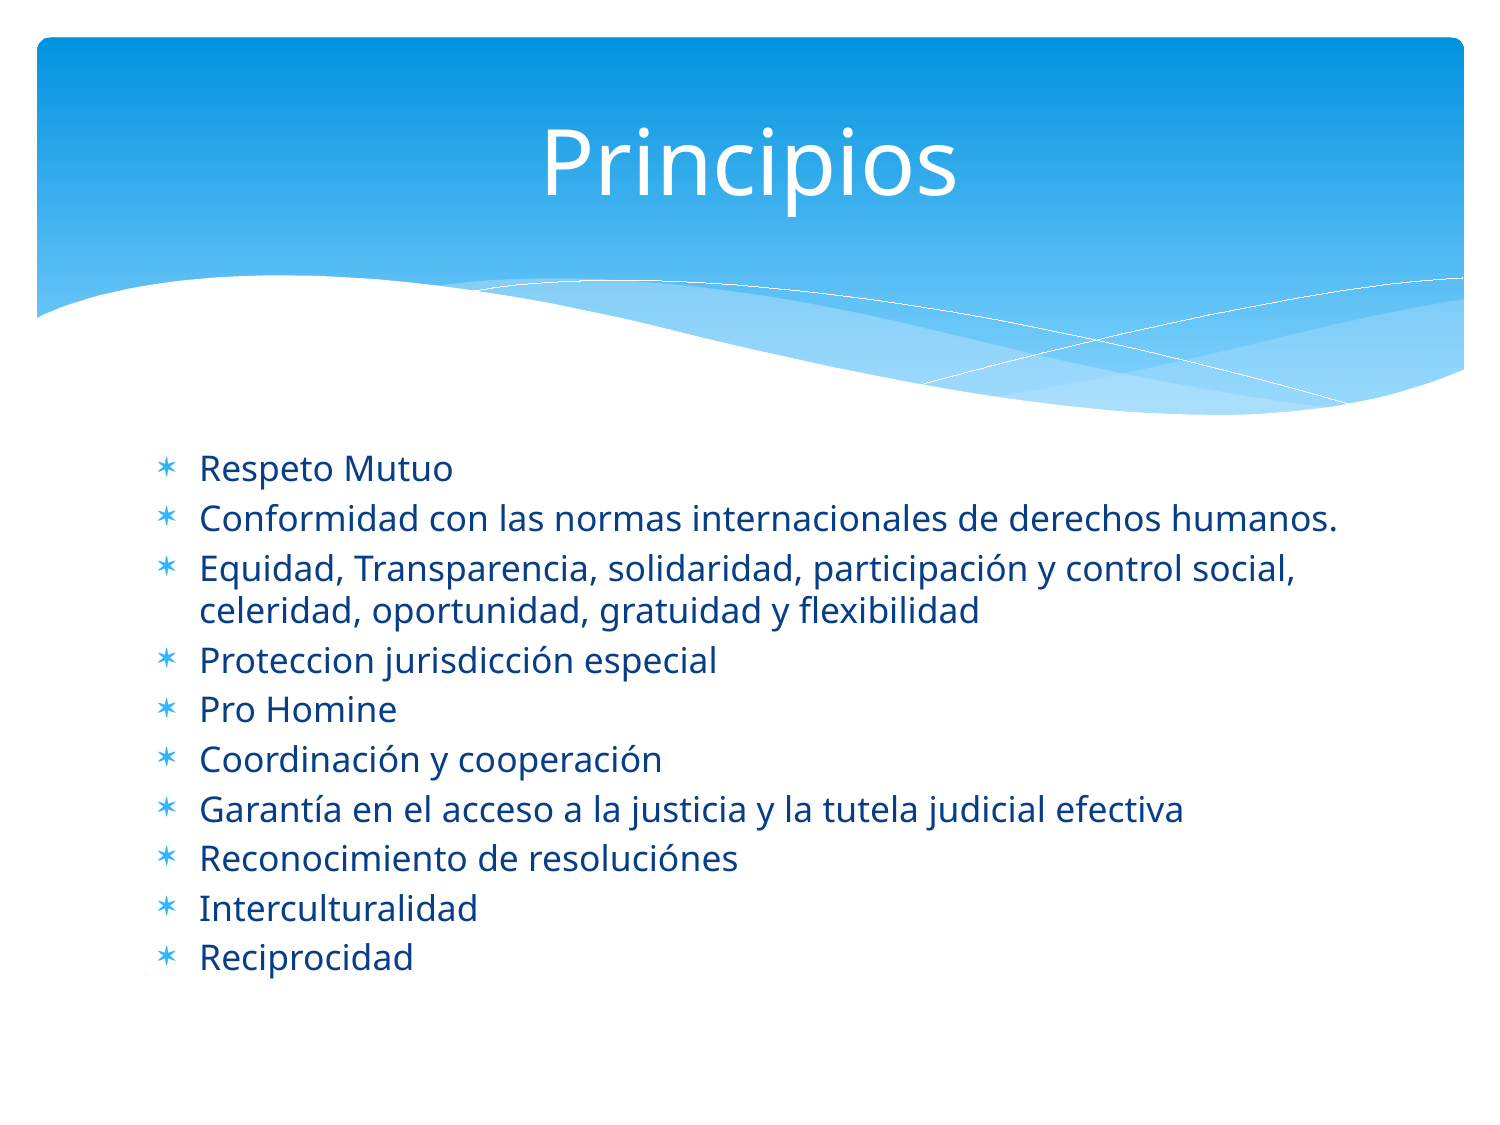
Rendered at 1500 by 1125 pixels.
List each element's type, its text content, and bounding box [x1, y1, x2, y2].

list Respeto Mutuo Conformidad con las normas internacionales de derechos humanos. Equidad, Transparencia, solidaridad, participación y control social, celeridad, oportunidad, gratuidad y flexibilidad Proteccion jurisdicción especial Pro Homine Coordinación y cooperación Garantía en el acceso a la justicia y la tutela judicial efectiva Reconocimiento de resoluciónes Interculturalidad Reciprocidad [143, 438, 1359, 1005]
title Principios [75, 55, 1425, 261]
